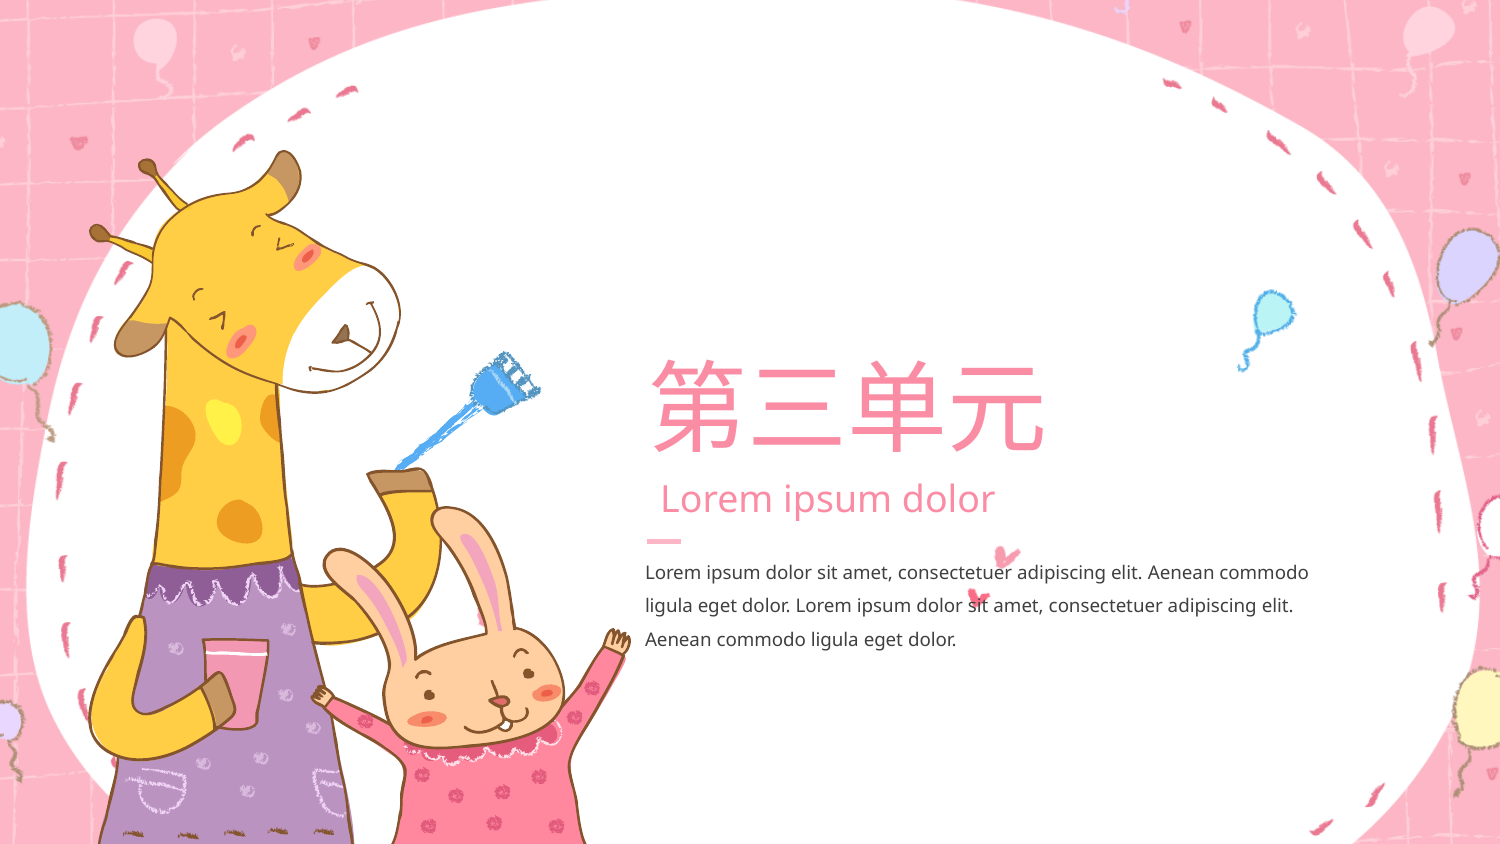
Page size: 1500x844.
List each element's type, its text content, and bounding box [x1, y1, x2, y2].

text_box Lorem ipsum dolor sit amet, consectetuer adipiscing elit. Aenean commodo ligula eget dolor. Lorem ipsum dolor sit amet, consectetuer adipiscing elit. Aenean commodo ligula eget dolor. [633, 541, 1366, 658]
picture [0, 0, 1500, 844]
text_box Lorem ipsum dolor [645, 467, 1021, 527]
text_box 第三单元 [633, 337, 1063, 472]
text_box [82, 139, 633, 844]
